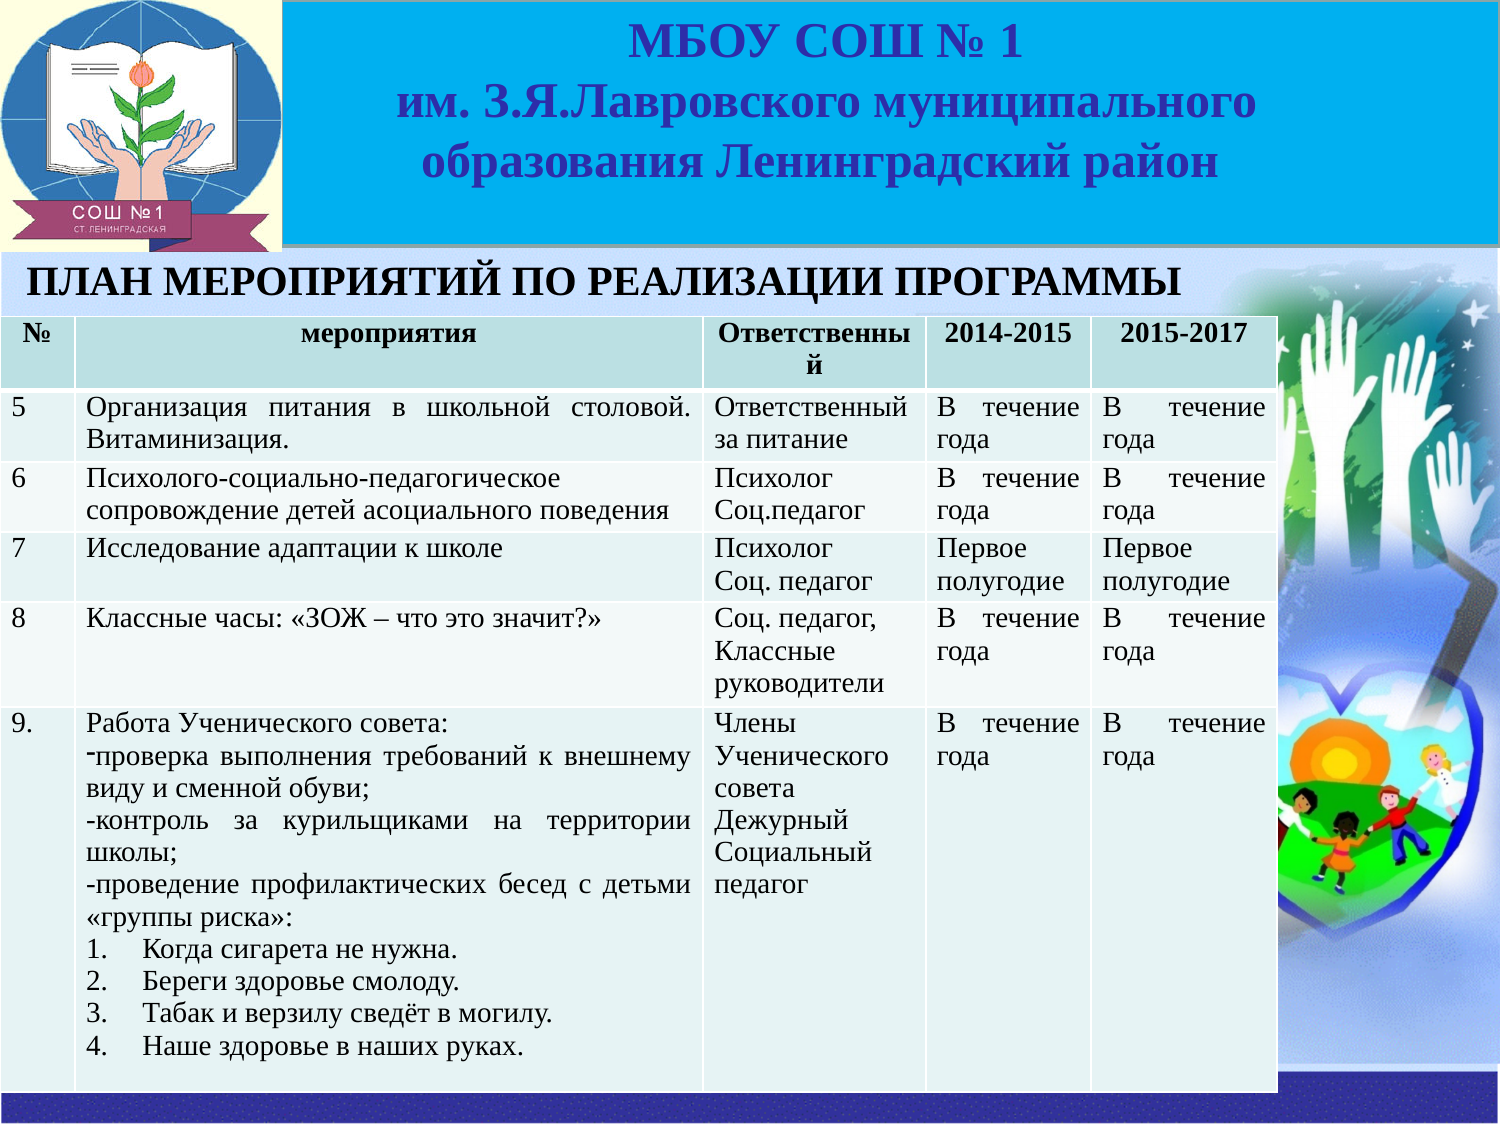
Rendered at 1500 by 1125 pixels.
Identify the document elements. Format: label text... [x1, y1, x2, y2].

table_header 2015-2017 [1092, 317, 1194, 388]
text_box ПЛАН МЕРОПРИЯТИЙ ПО РЕАЛИЗАЦИИ ПРОГРАММЫ [0, 246, 1197, 312]
table_cell В течение года [1092, 708, 1276, 1091]
table_cell В течение года [927, 393, 1090, 461]
table_cell В течение года [1092, 603, 1276, 706]
table_cell 9. [1, 708, 74, 1091]
table_cell Работа Ученического совета: проверка выполнения требований к внешнему виду и сменной обуви; -контроль за курильщиками на территории школы; -проведение профилактических бесед с детьми «группы риска»: Когда сигарета не нужна. Береги здоровье смолоду. Табак и верзилу сведёт в могилу. Наше здоровье в наших руках. [76, 708, 702, 1091]
table_cell Психолог Соц.педагог [704, 463, 925, 531]
picture [0, 245, 1500, 1125]
text_box [282, 0, 1500, 246]
picture [0, 0, 282, 252]
table_cell В течение года [927, 463, 1090, 531]
picture [0, 312, 35, 316]
table_cell Организация питания в школьной столовой. Витаминизация. [76, 393, 702, 461]
table_cell В течение года [927, 603, 1090, 706]
table_cell В течение года [1092, 463, 1194, 531]
table_header мероприятия [76, 317, 702, 388]
table_cell Психолого-социально-педагогическое сопровождение детей асоциального поведения [76, 463, 702, 531]
table_cell В течение года [1092, 393, 1194, 461]
table_cell Первое полугодие [1092, 533, 1195, 601]
table_header № [1, 317, 74, 388]
table_cell В течение года [927, 708, 1090, 1091]
table_cell 8 [1, 603, 74, 706]
table_cell 6 [1, 463, 74, 531]
text_box [35, 312, 1194, 316]
table_cell Ответственный за питание [704, 393, 925, 461]
table_cell Первое полугодие [927, 533, 1090, 601]
table_cell Психолог Соц. педагог [704, 533, 925, 601]
table_cell 7 [1, 533, 74, 601]
table_cell Исследование адаптации к школе [76, 533, 702, 601]
table_header Ответственный [704, 317, 925, 388]
table_cell 5 [1, 393, 74, 461]
table_cell Соц. педагог, Классные руководители [704, 603, 925, 706]
table_cell Классные часы: «ЗОЖ – что это значит?» [76, 603, 702, 706]
table_cell Члены Ученического совета Дежурный Социальный педагог [704, 708, 925, 1091]
text_box МБОУ СОШ № 1 им. З.Я.Лавровского муниципального образования Ленинградский район [368, 0, 1285, 195]
table_header 2014-2015 [927, 317, 1090, 388]
